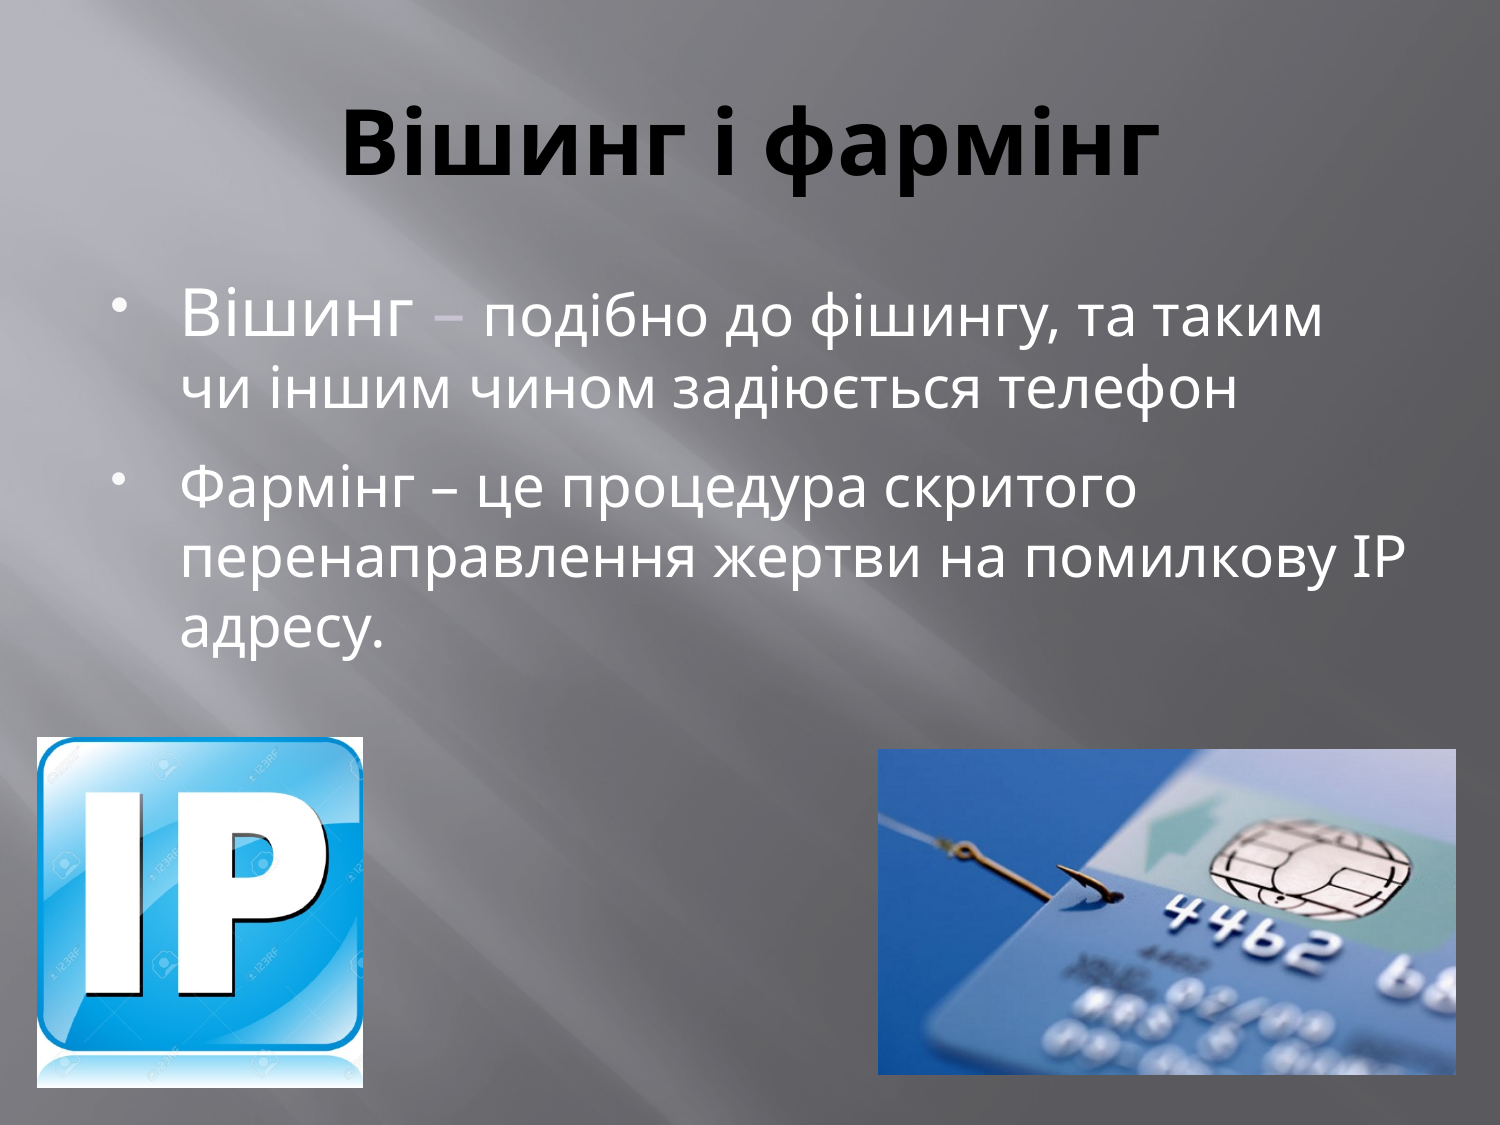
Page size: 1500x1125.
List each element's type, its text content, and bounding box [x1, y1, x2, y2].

picture [878, 749, 1457, 1076]
list Вішинг – подібно до фішингу, та таким чи іншим чином задіюється телефон Фармінг – це процедура скритого перенаправлення жертви на помилкову IP адресу. [75, 262, 1425, 1035]
title Вішинг і фармінг [75, 45, 1425, 233]
picture [37, 1018, 363, 1088]
picture [44, 737, 363, 1043]
picture [37, 737, 71, 769]
picture [214, 922, 363, 1044]
